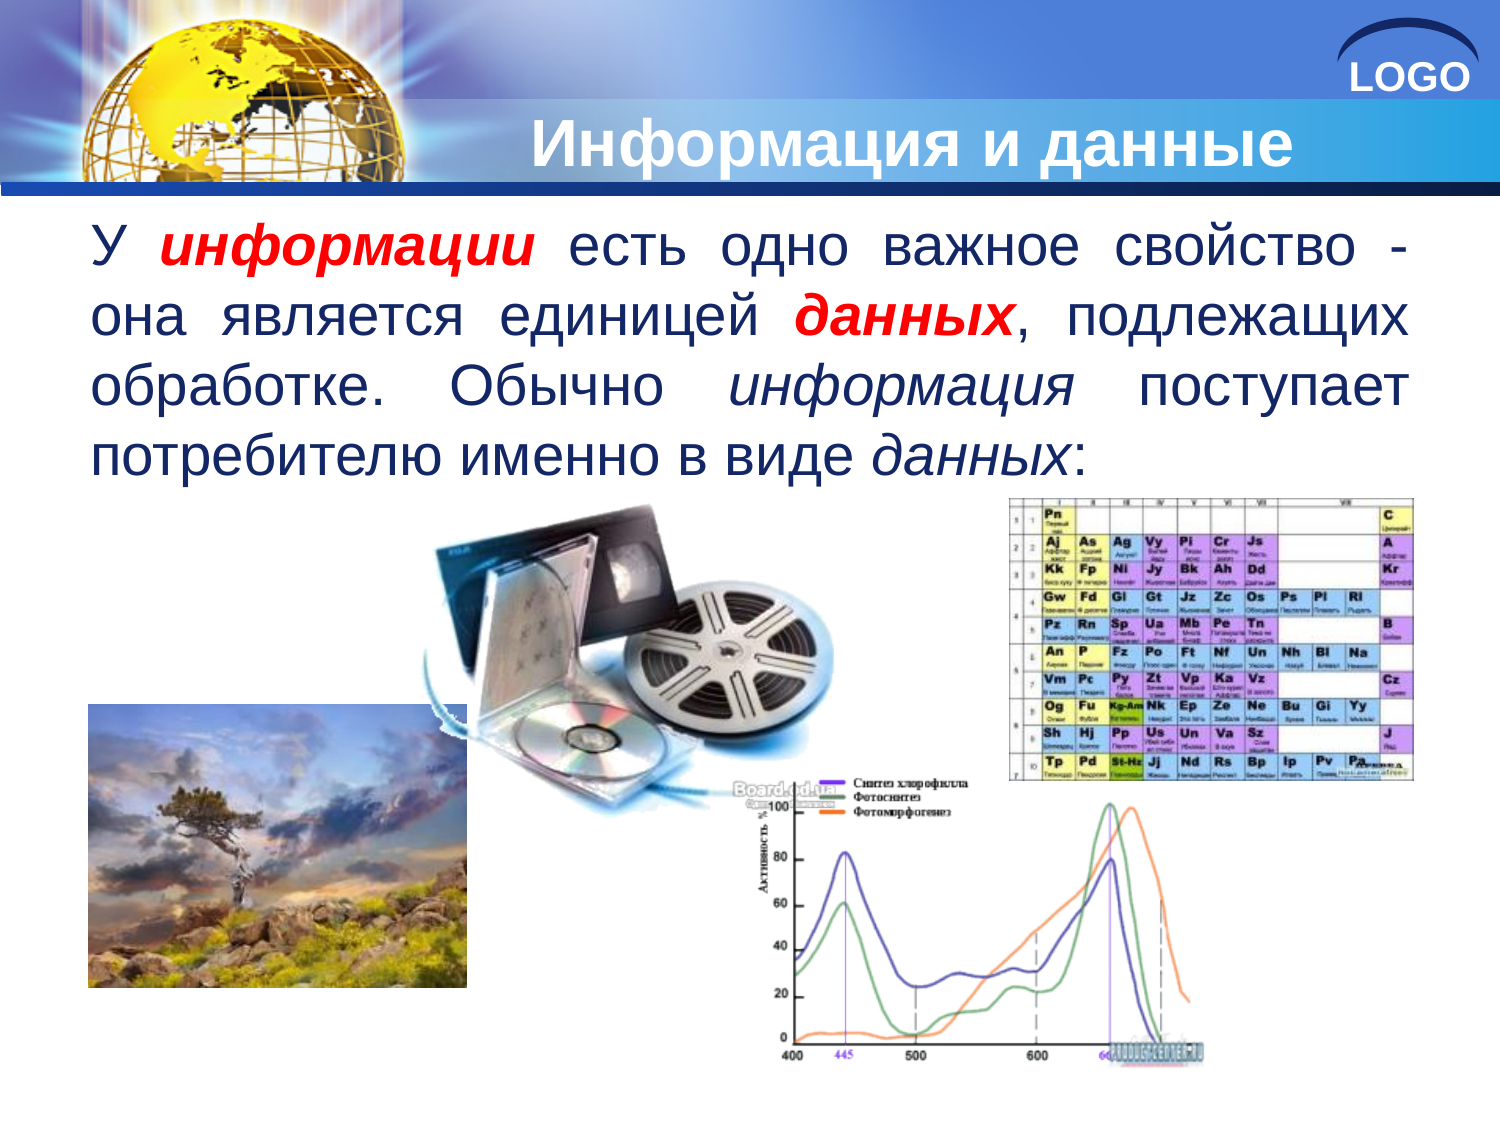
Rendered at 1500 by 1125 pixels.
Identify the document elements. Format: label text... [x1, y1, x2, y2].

picture [0, 0, 1500, 185]
picture [88, 498, 1414, 1073]
title Информация и данные [399, 99, 1425, 180]
list У информации есть одно важное свойство - она является единицей данных, подлежащих обработке. Обычно информация поступает потребителю именно в виде данных: [75, 200, 1425, 1038]
title Информационные системы [298, 99, 412, 183]
